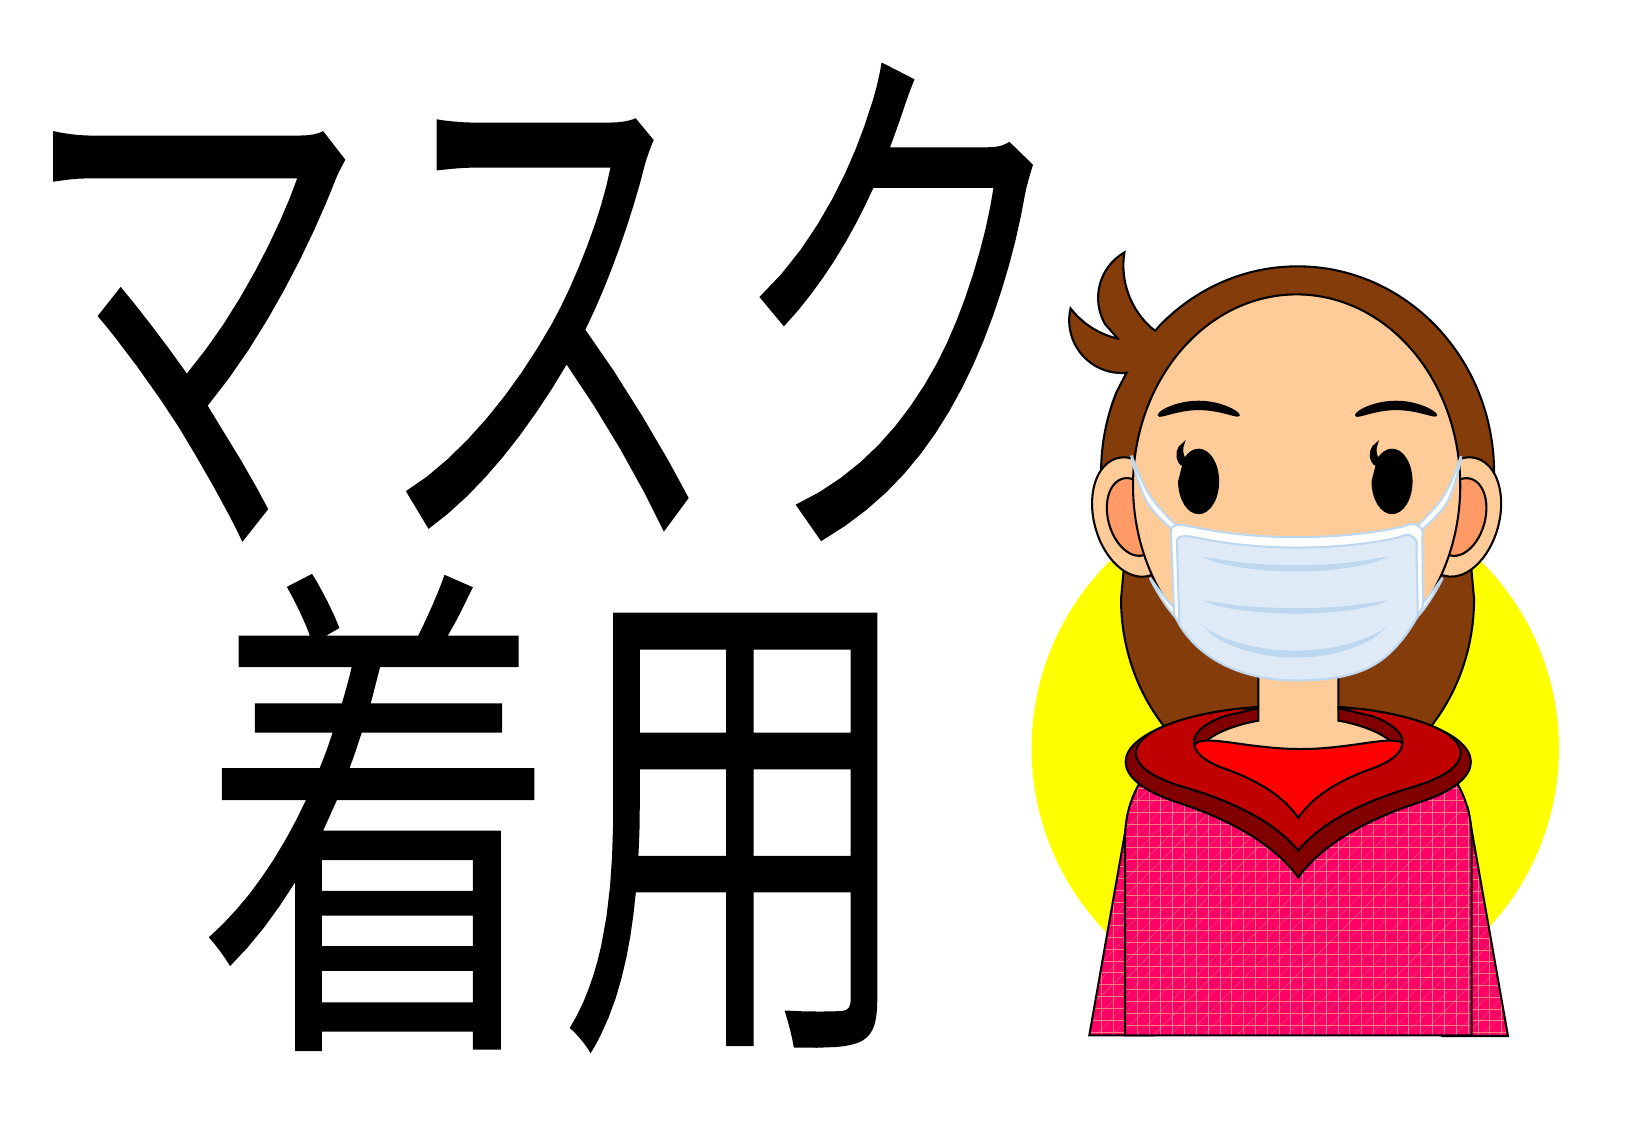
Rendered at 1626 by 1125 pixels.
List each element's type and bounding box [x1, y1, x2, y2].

text_box [52, 62, 1034, 1054]
text_box [1031, 252, 1560, 1037]
